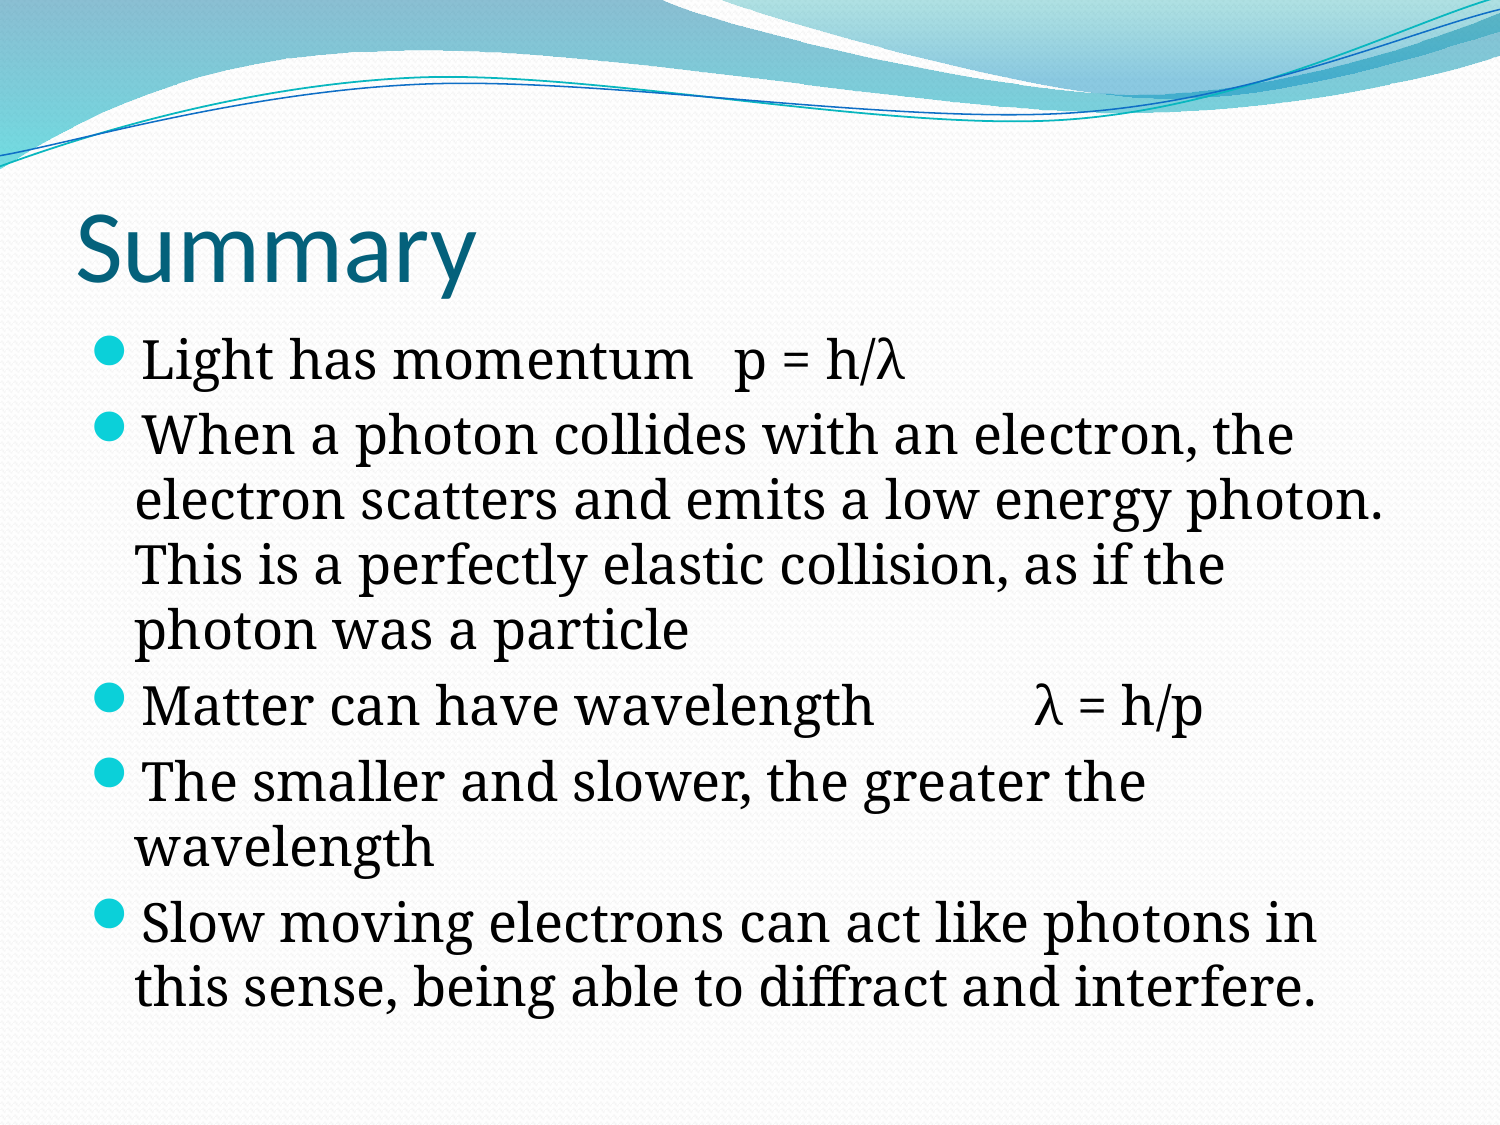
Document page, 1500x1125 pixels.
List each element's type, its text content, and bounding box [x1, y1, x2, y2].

title Summary [74, 115, 1426, 304]
list Light has momentum p = h/λ When a photon collides with an electron, the electron scatters and emits a low energy photon. This is a perfectly elastic collision, as if the photon was a particle Matter can have wavelength λ = h/p The smaller and slower, the greater the wavelength Slow moving electrons can act like photons in this sense, being able to diffract and interfere. [74, 317, 1426, 1038]
